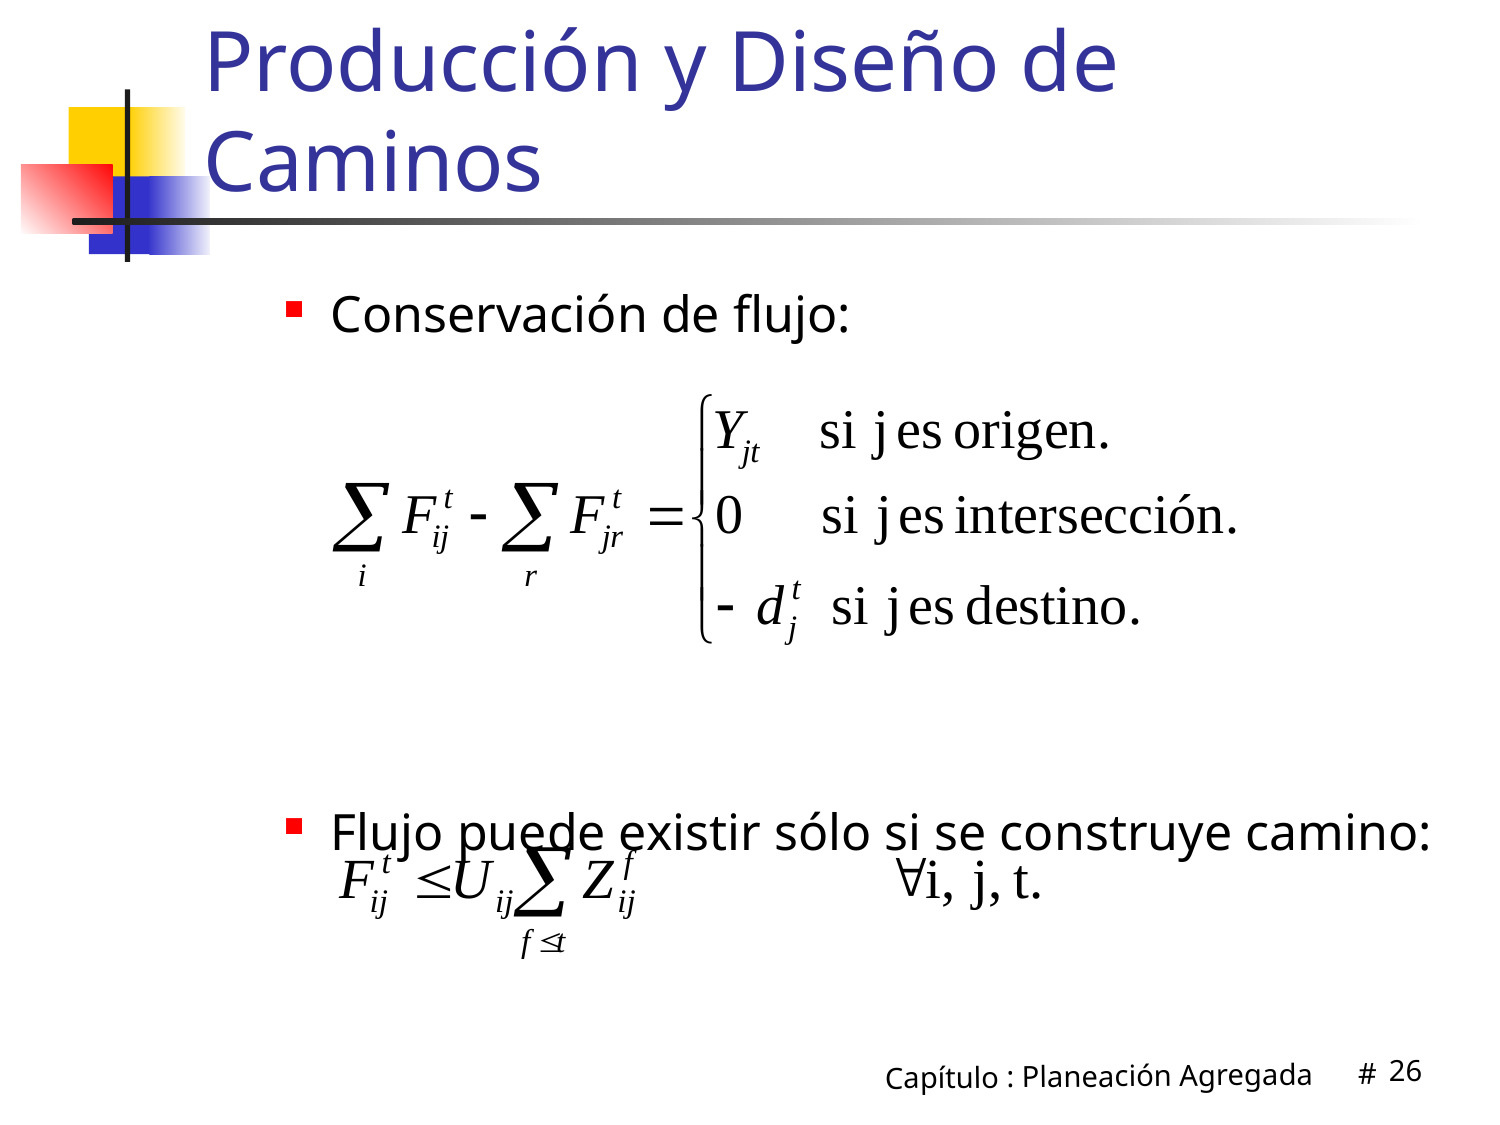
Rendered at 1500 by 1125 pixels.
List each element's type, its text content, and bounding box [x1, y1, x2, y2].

slide_number 26 [1124, 1024, 1438, 1101]
footer Capítulo : Planeación Agregada # [836, 1028, 1427, 1109]
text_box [324, 383, 1301, 655]
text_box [328, 837, 1051, 965]
title Producción y Diseño de Caminos [188, 27, 1468, 216]
list Conservación de flujo: Flujo puede existir sólo si se construye camino: [193, 274, 1470, 1007]
